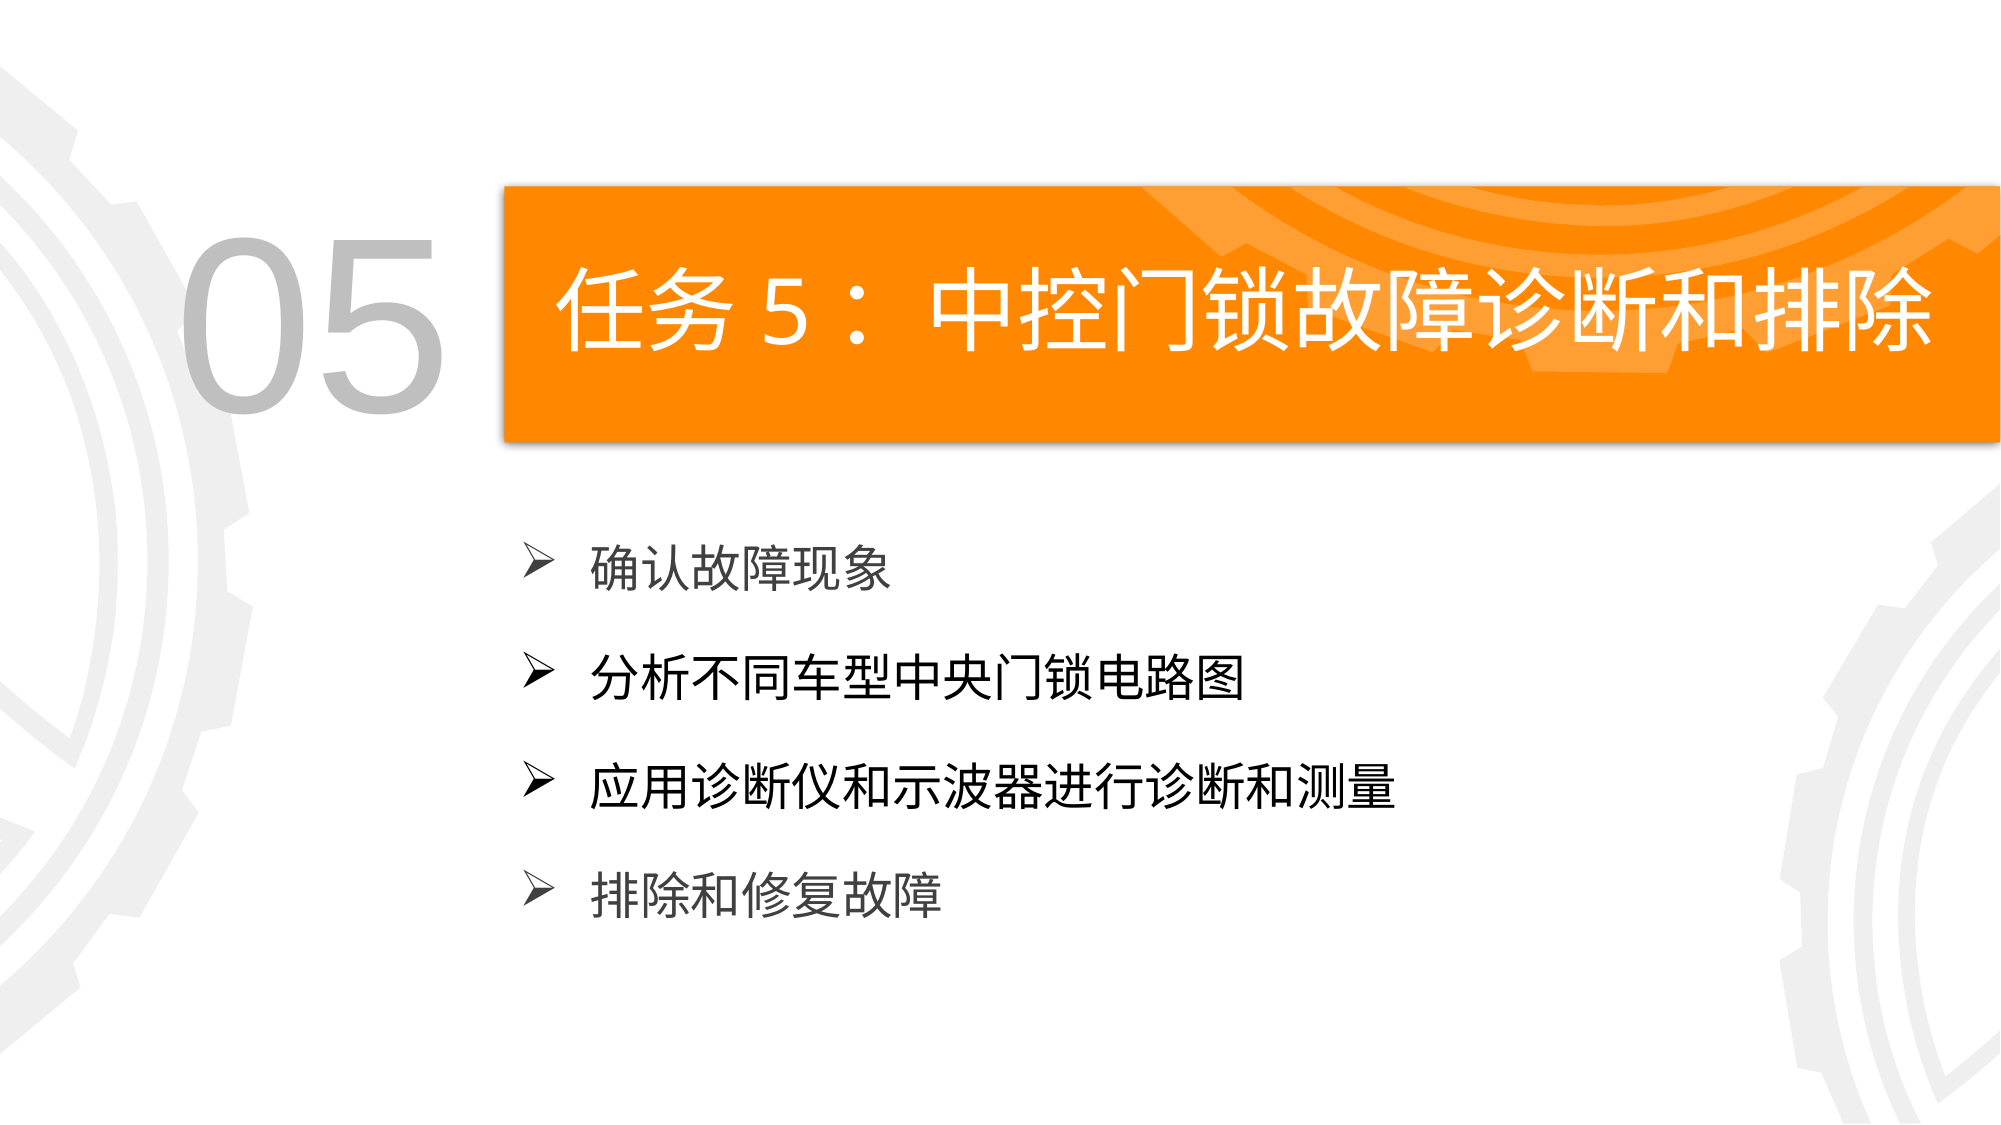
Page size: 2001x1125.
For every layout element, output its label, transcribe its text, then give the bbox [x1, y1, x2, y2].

title 任务5：中控门锁故障诊断和排除 [539, 211, 2000, 418]
text_box 05 [159, 155, 505, 471]
text_box 确认故障现象 分析不同车型中央门锁电路图 应用诊断仪和示波器进行诊断和测量 排除和修复故障 [504, 498, 1719, 934]
